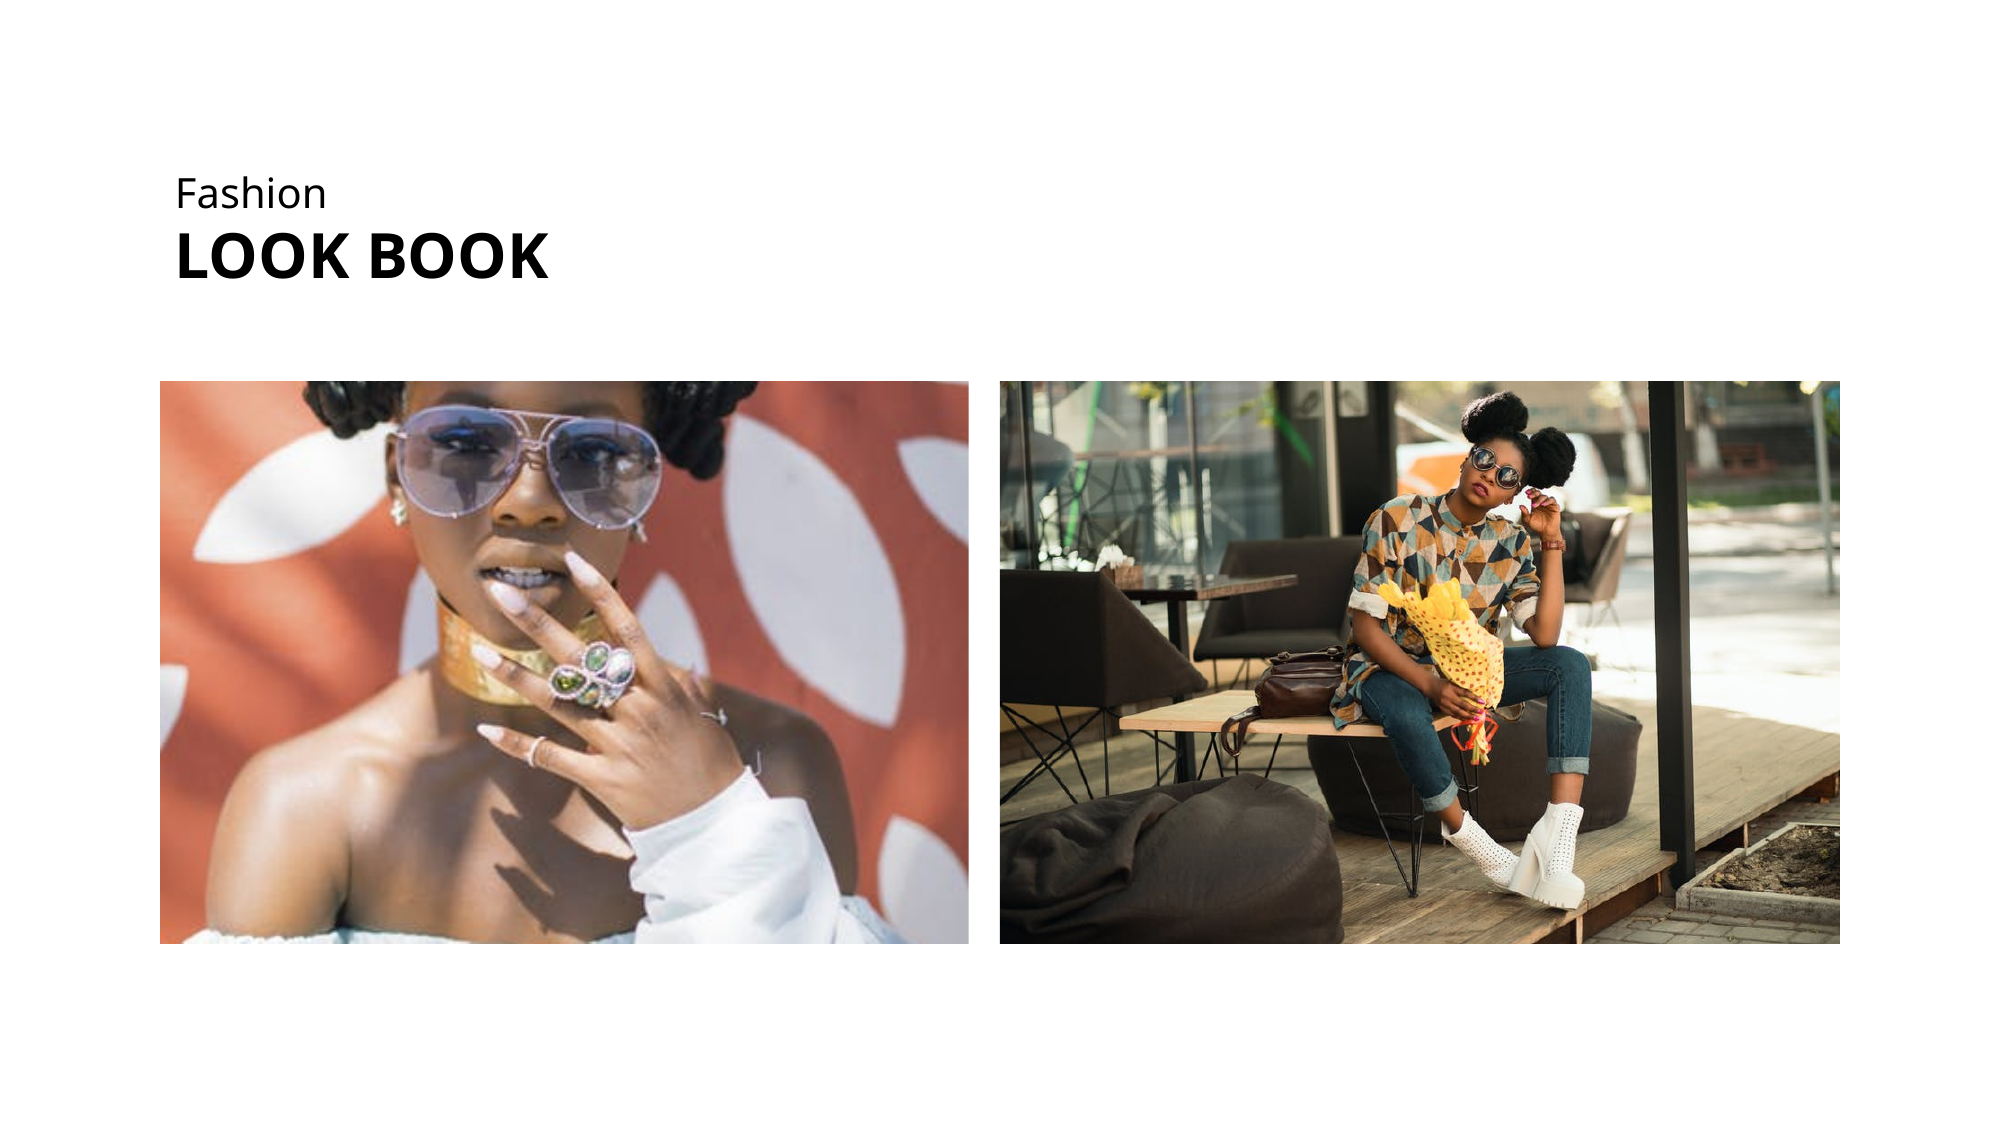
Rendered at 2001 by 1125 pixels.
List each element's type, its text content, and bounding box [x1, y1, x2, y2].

picture [999, 381, 1840, 944]
text_box Fashion LOOK BOOK [160, 159, 610, 299]
picture [160, 381, 969, 944]
